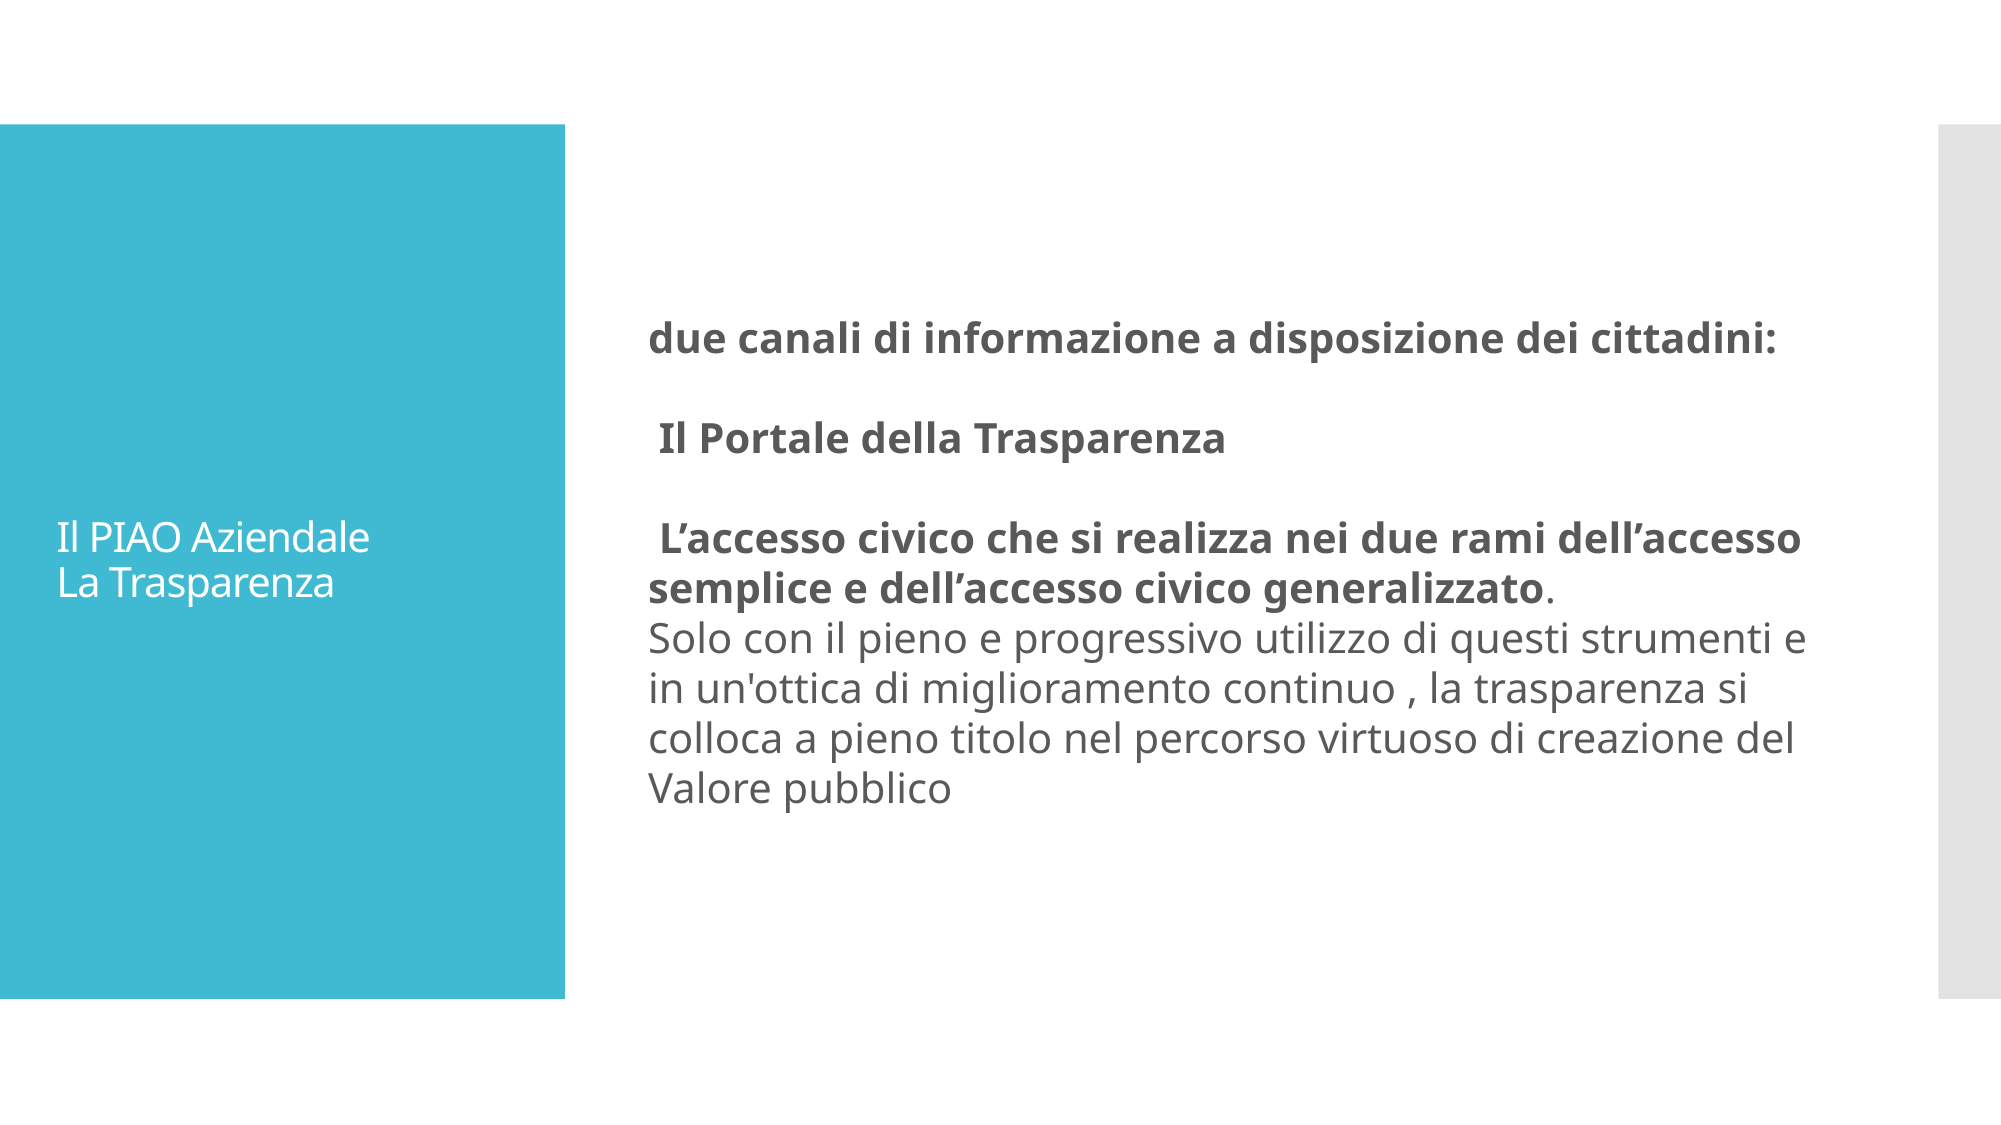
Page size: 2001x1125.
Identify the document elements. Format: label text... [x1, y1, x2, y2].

list due canali di informazione a disposizione dei cittadini: Il Portale della Trasparenza L’accesso civico che si realizza nei due rami dell’accesso semplice e dell’accesso civico generalizzato. Solo con il pieno e progressivo utilizzo di questi strumenti e in un'ottica di miglioramento continuo , la trasparenza si colloca a pieno titolo nel percorso virtuoso di creazione del Valore pubblico [632, 141, 1834, 982]
title Il PIAO Aziendale La Trasparenza [41, 184, 525, 939]
